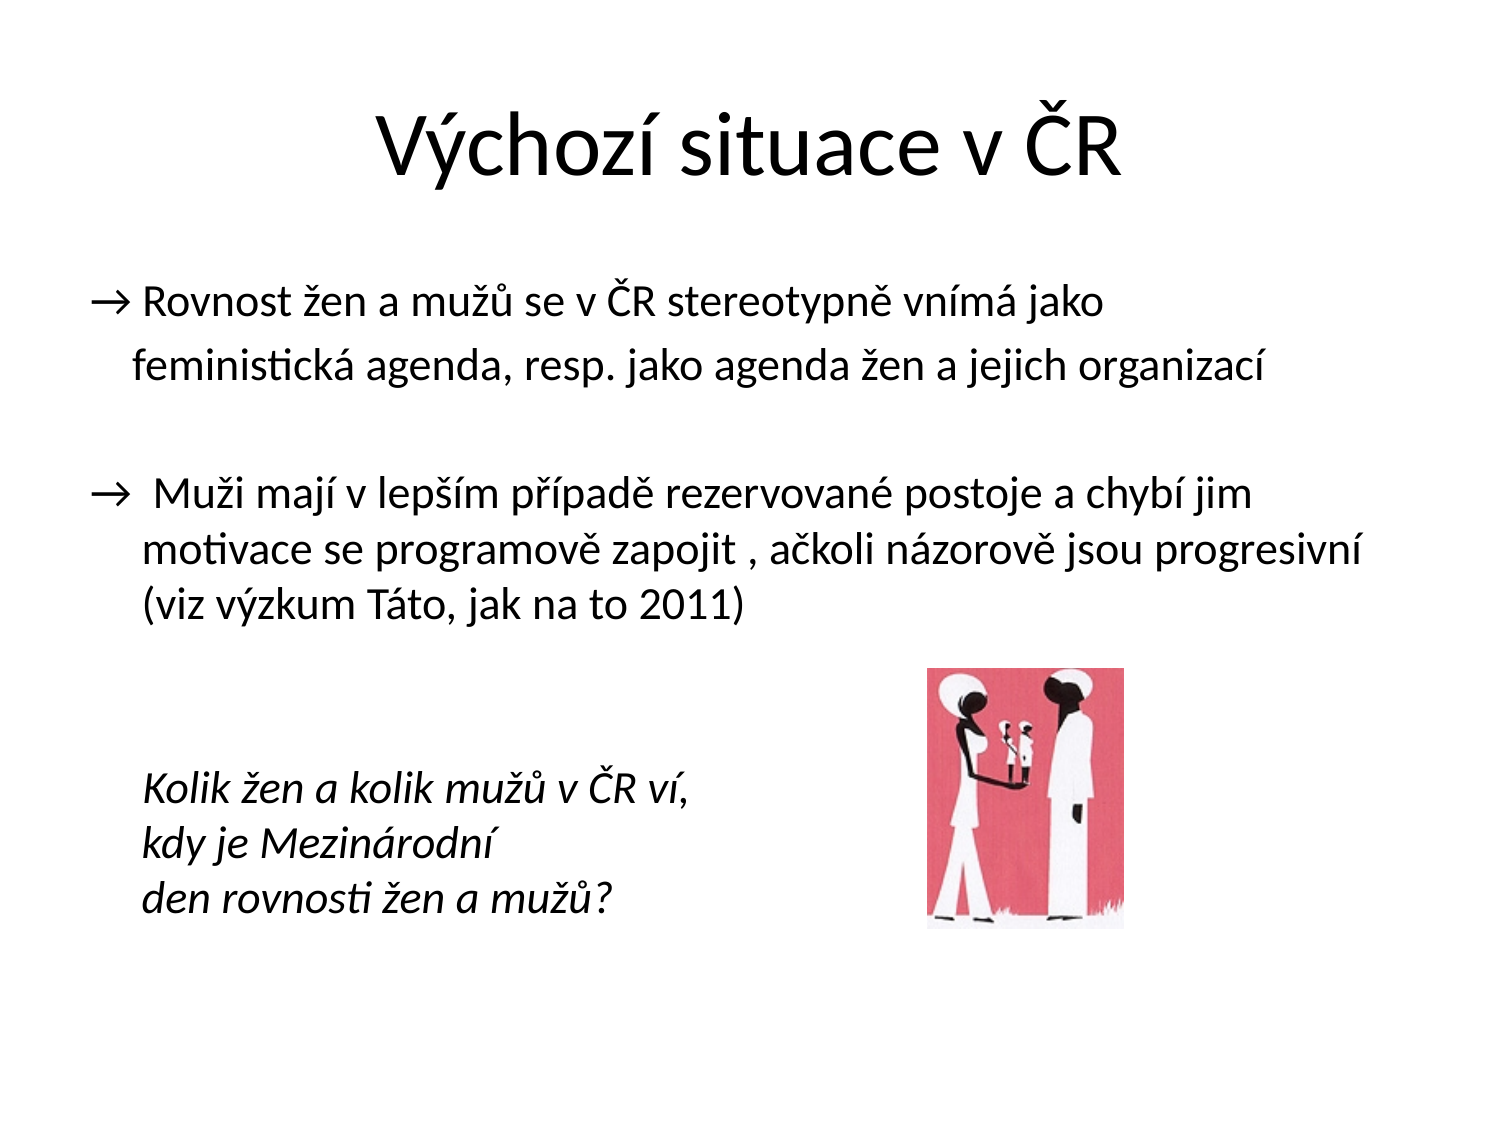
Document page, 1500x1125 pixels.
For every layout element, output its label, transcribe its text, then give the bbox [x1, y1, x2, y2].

title Výchozí situace v ČR [75, 45, 1425, 233]
list → Rovnost žen a mužů se v ČR stereotypně vnímá jako feministická agenda, resp. jako agenda žen a jejich organizací → Muži mají v lepším případě rezervované postoje a chybí jim motivace se programově zapojit , ačkoli názorově jsou progresivní (viz výzkum Táto, jak na to 2011) Kolik žen a kolik mužů v ČR ví, kdy je Mezinárodní den rovnosti žen a mužů? [75, 262, 1425, 1005]
picture [926, 668, 1124, 929]
